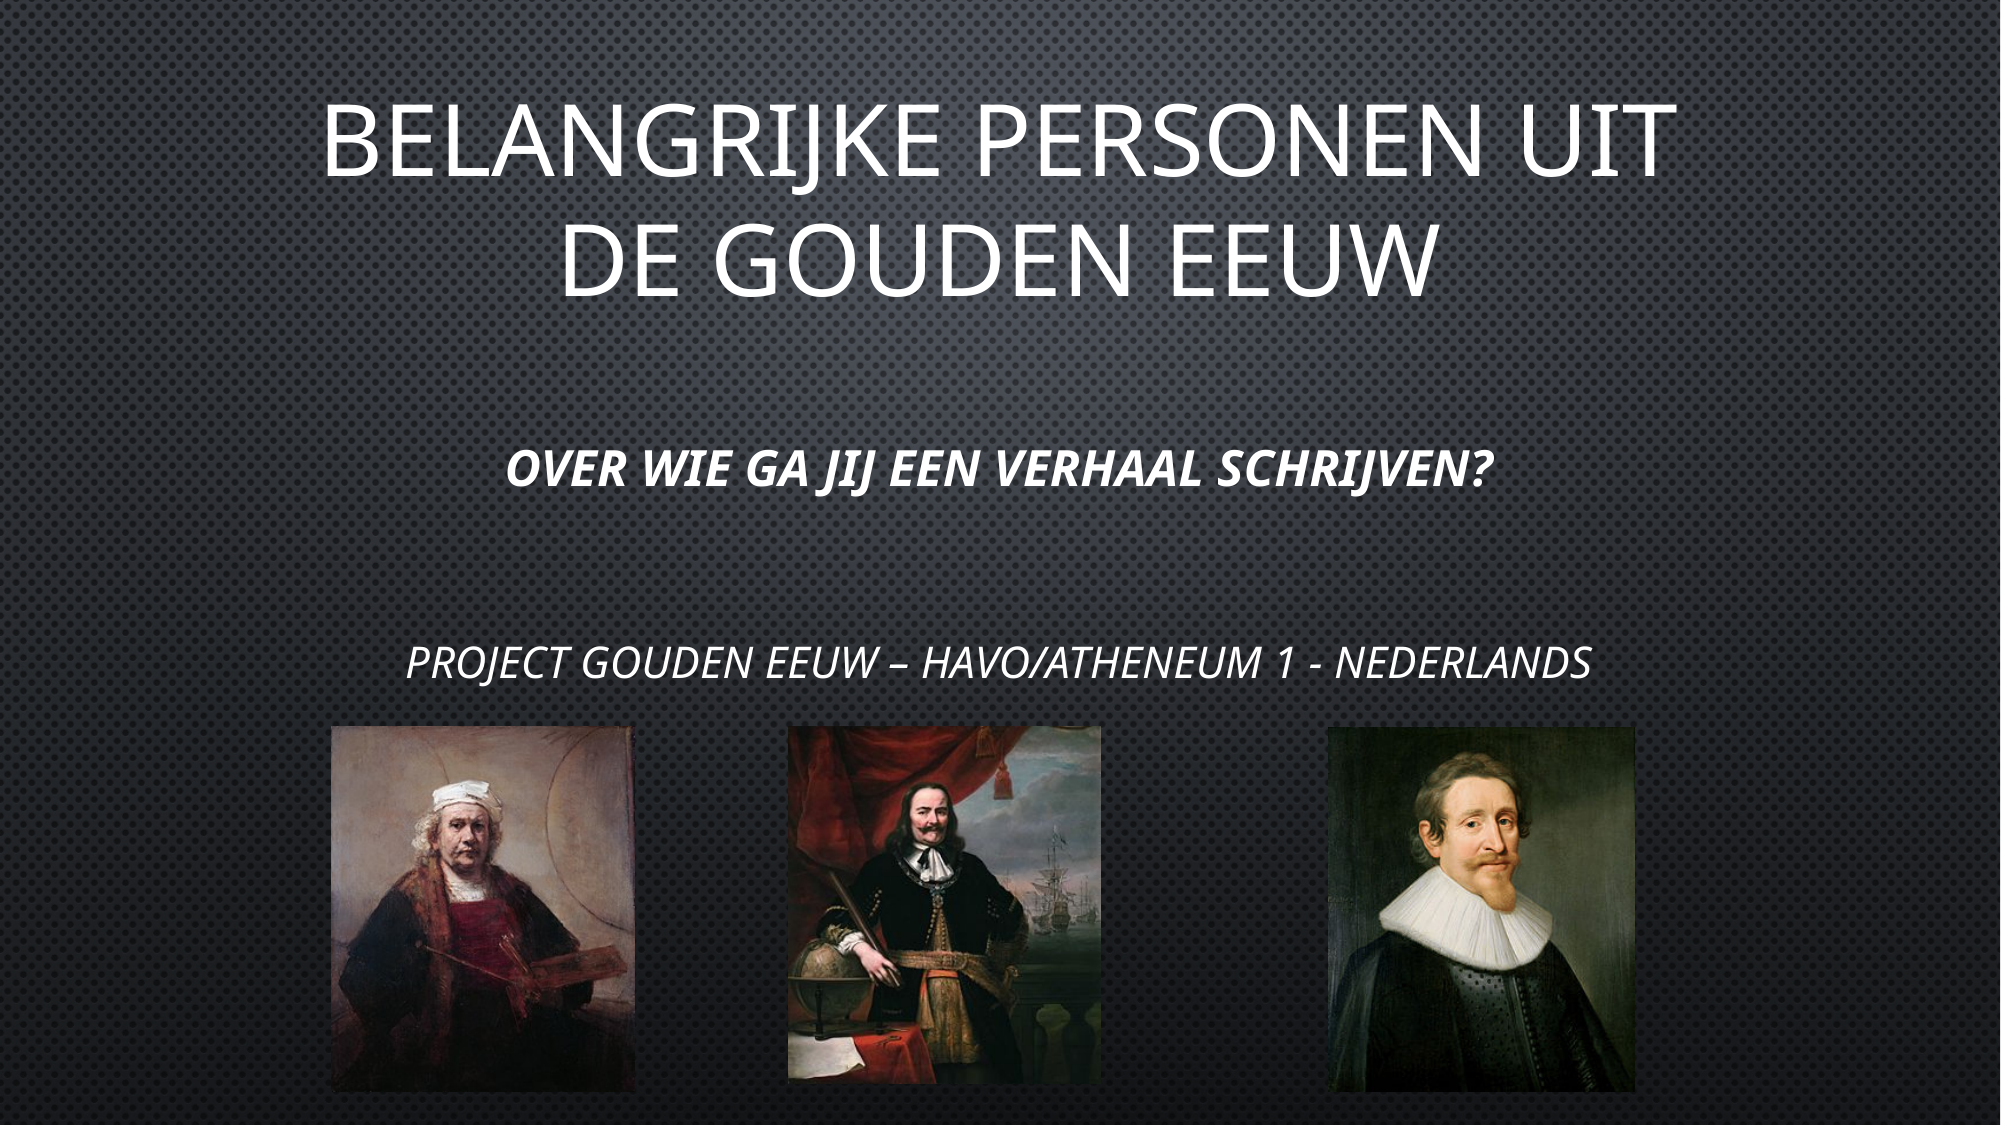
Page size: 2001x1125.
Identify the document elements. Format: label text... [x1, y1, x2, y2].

picture [1328, 726, 1636, 1093]
picture [331, 725, 635, 1093]
subtitle Project Gouden Eeuw – havo/atheneum 1 - Nederlands [287, 626, 1711, 940]
title Belangrijke personen uit de Gouden eeuw Over wie ga jij een verhaal schrijven? [287, 22, 1711, 504]
picture [788, 725, 1102, 1085]
